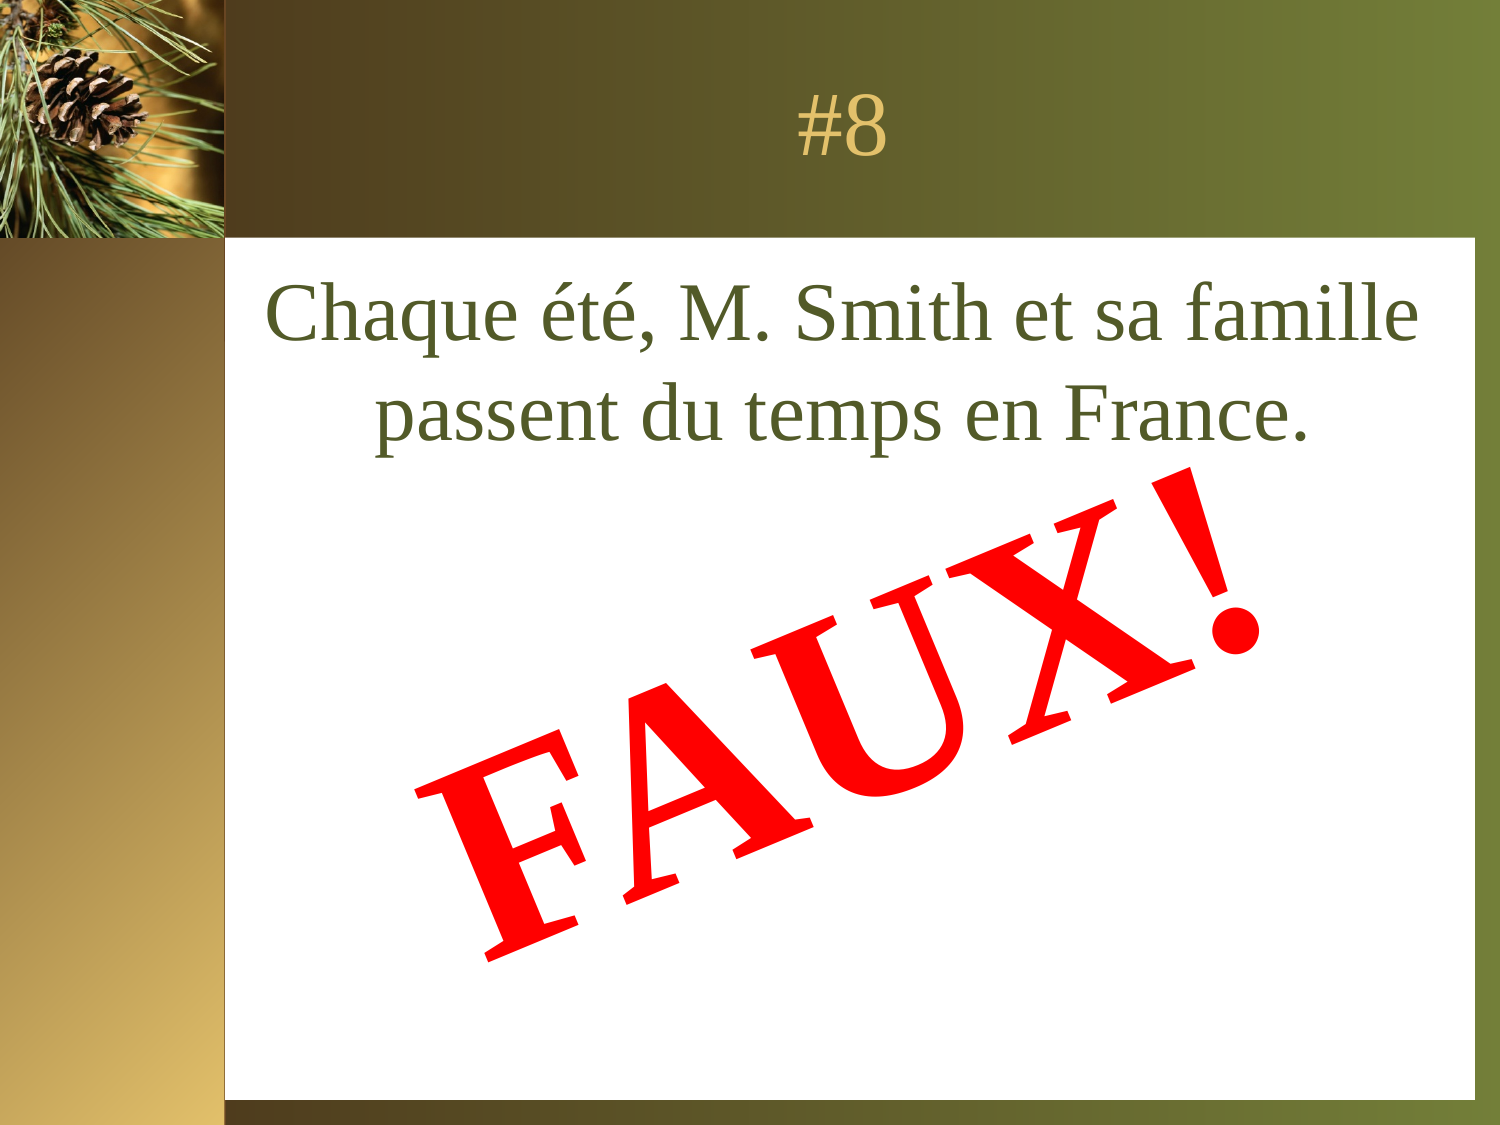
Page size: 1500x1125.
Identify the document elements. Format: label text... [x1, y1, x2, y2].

picture [0, 0, 224, 238]
list Chaque été, M. Smith et sa famille passent du temps en France. [249, 249, 1438, 1088]
title #8 [249, 24, 1438, 213]
text_box FAUX! [355, 351, 1327, 1032]
